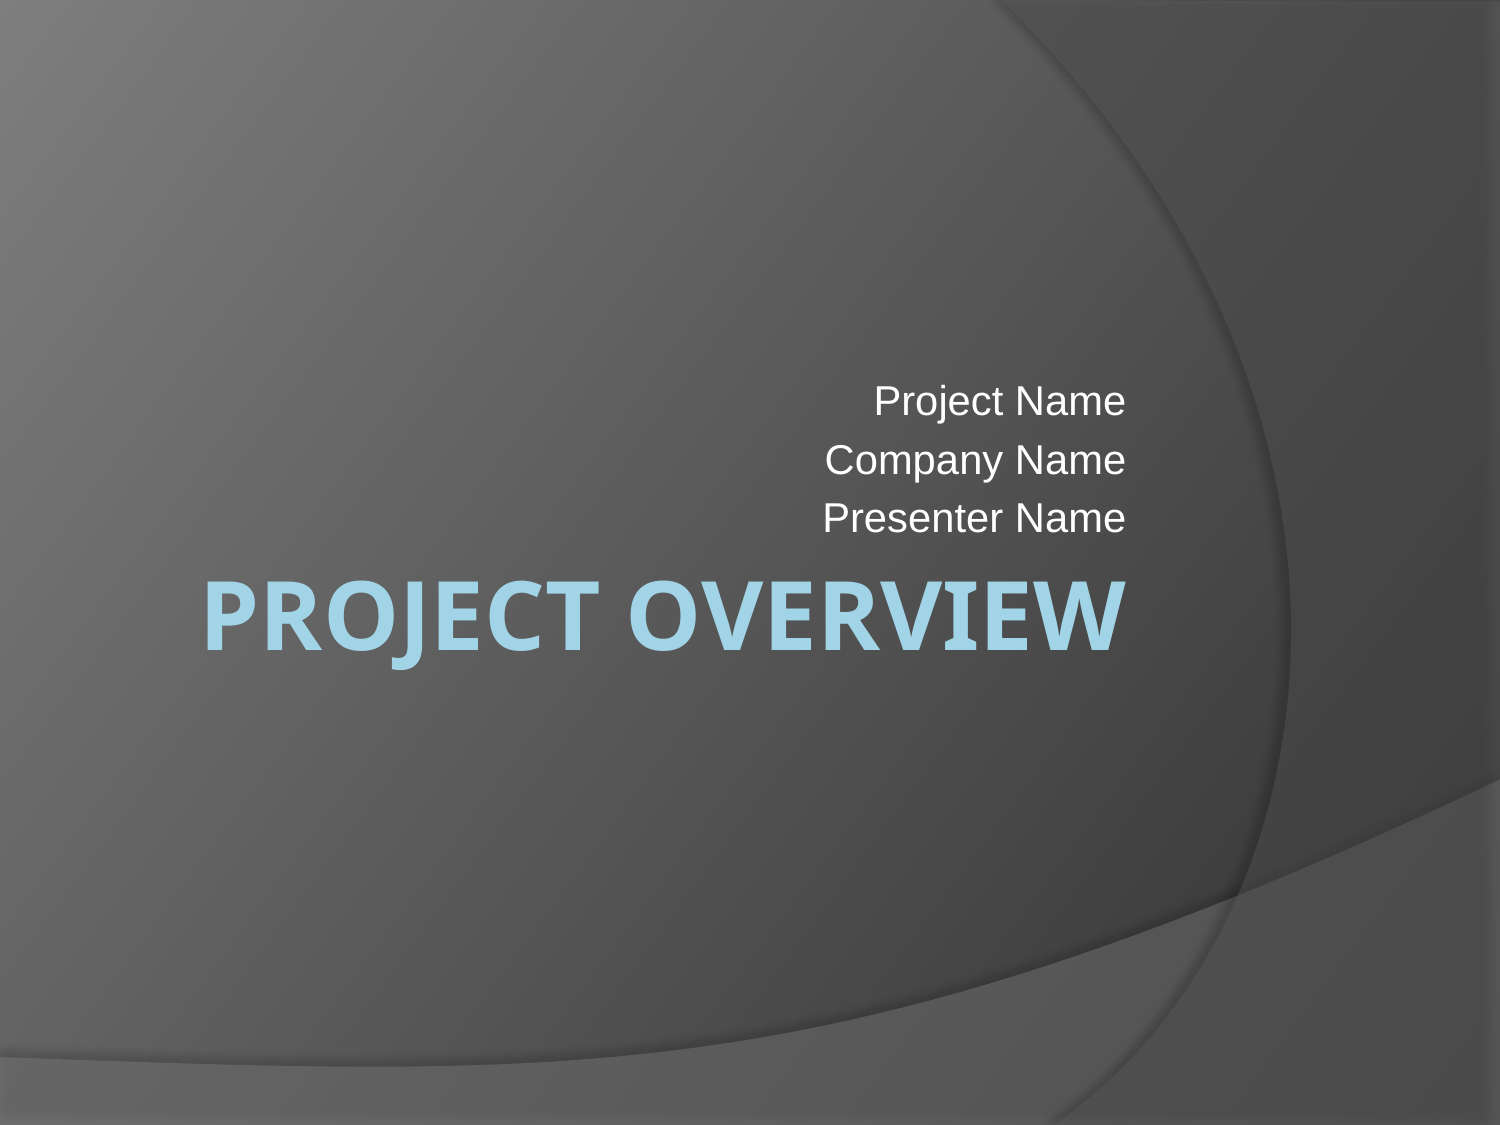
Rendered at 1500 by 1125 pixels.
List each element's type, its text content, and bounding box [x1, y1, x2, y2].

subtitle Project Name Company Name Presenter Name [71, 253, 1134, 541]
title Project Overview [70, 547, 1134, 925]
